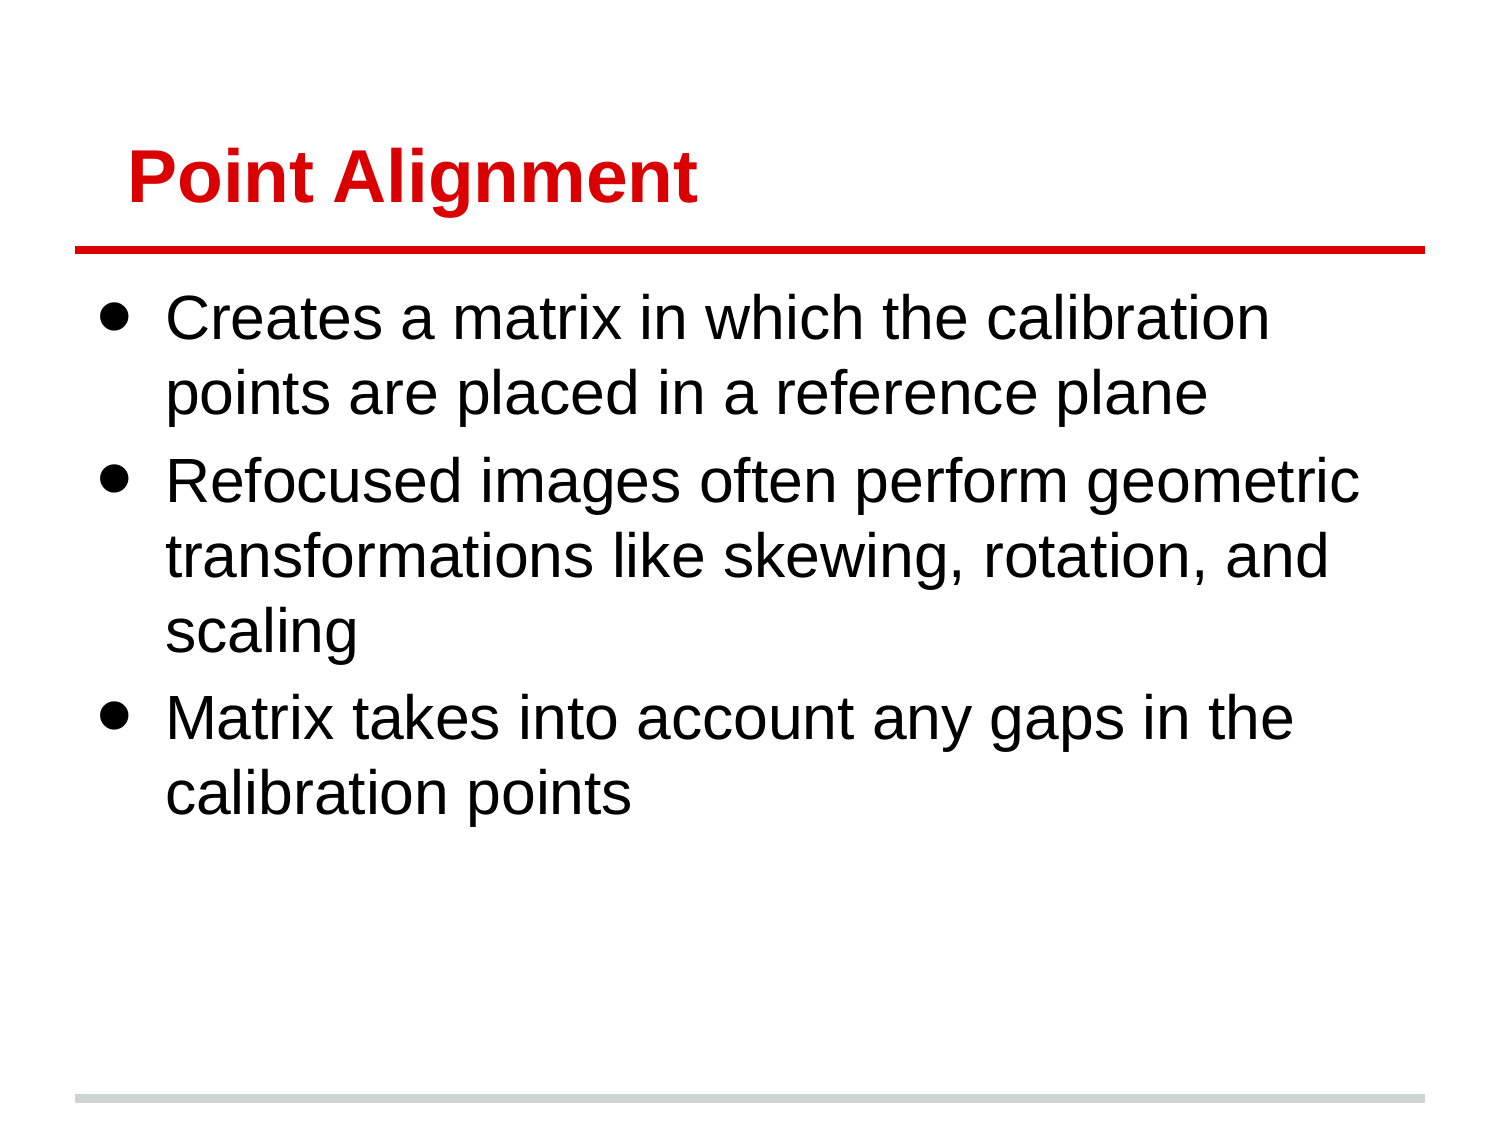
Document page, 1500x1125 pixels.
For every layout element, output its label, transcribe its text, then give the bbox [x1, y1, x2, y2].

title Point Alignment [75, 45, 1425, 233]
list Creates a matrix in which the calibration points are placed in a reference plane Refocused images often perform geometric transformations like skewing, rotation, and scaling Matrix takes into account any gaps in the calibration points [75, 262, 1425, 1078]
